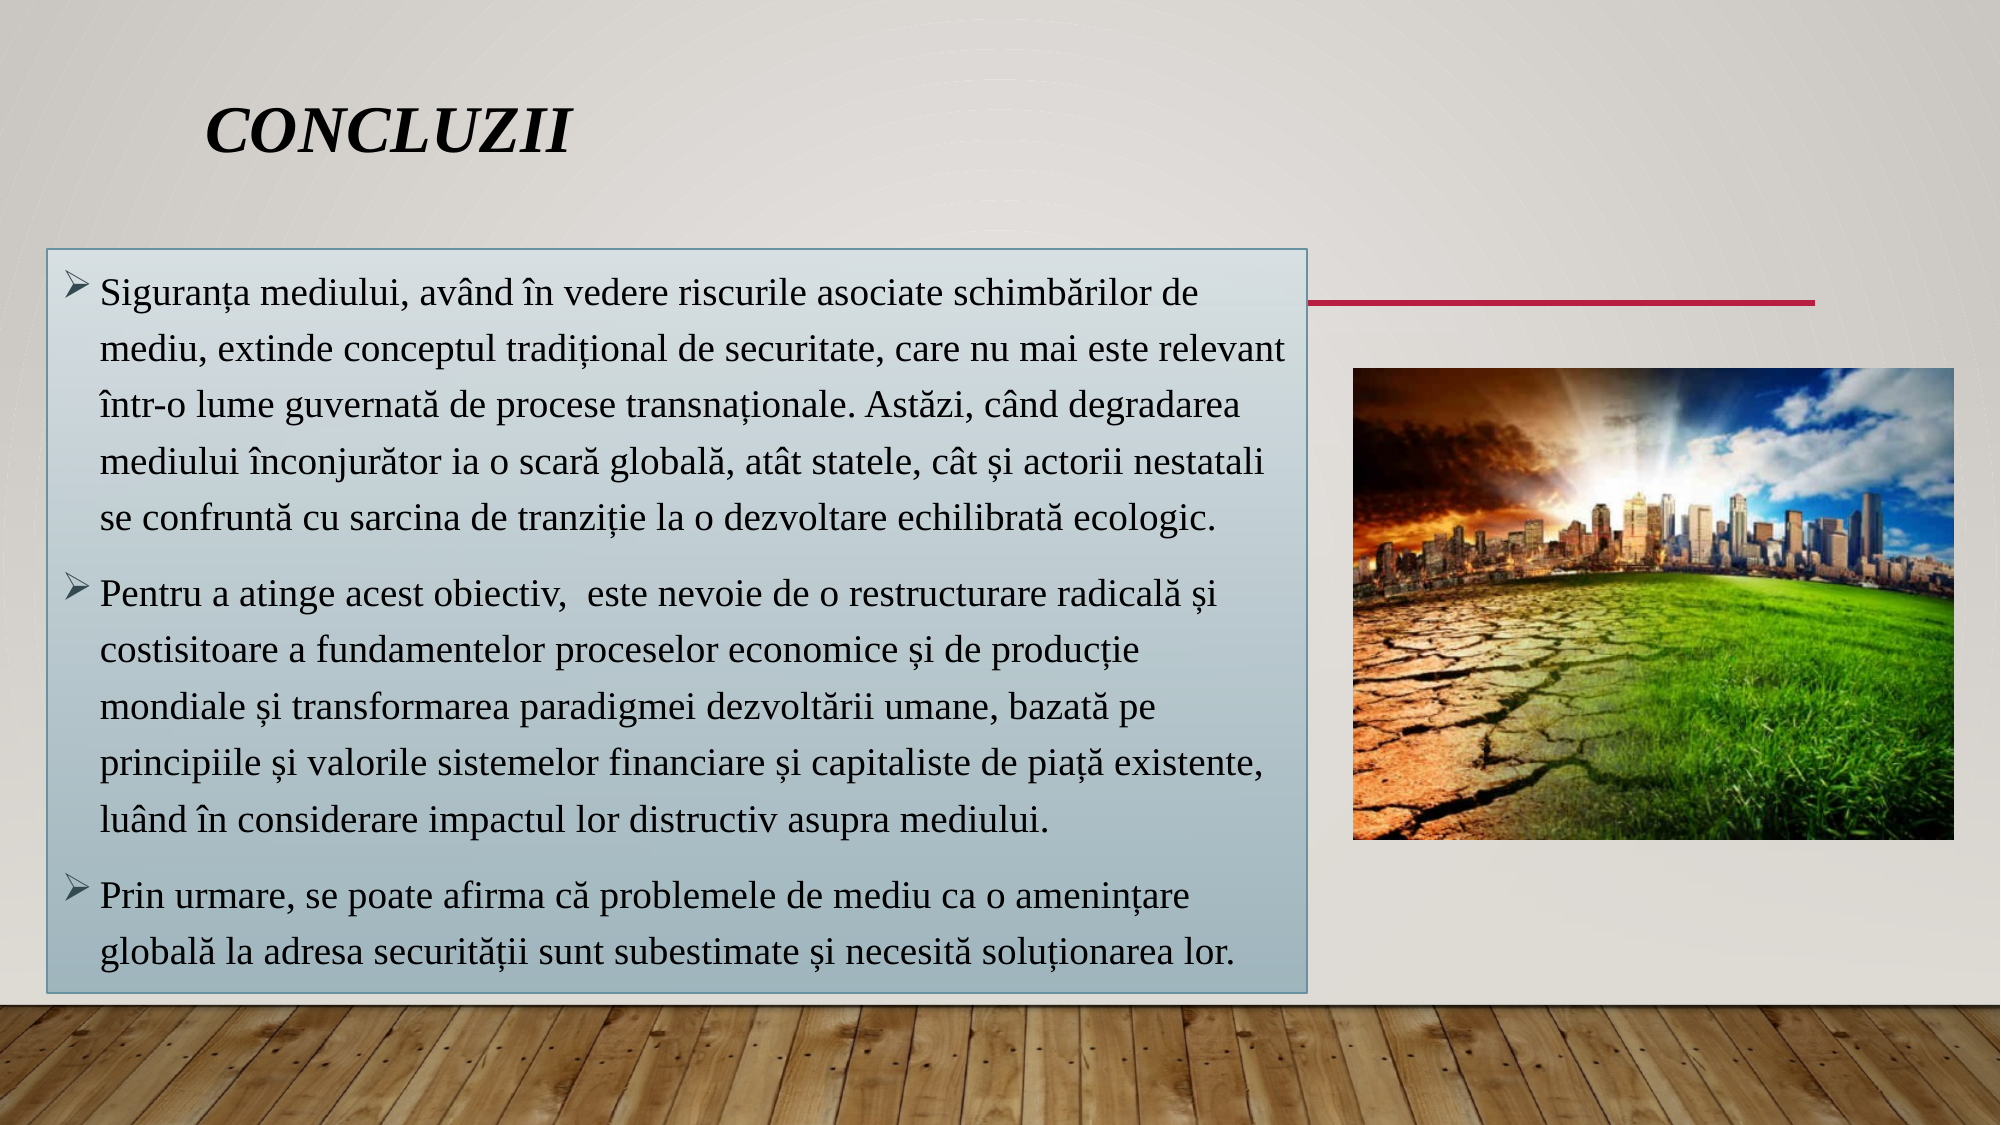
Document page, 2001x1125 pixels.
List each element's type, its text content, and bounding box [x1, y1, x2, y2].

title Concluzii [190, 87, 1766, 260]
list Siguranța mediului, având în vedere riscurile asociate schimbărilor de mediu, extinde conceptul tradițional de securitate, care nu mai este relevant într-o lume guvernată de procese transnaționale. Astăzi, când degradarea mediului înconjurător ia o scară globală, atât statele, cât și actorii nestatali se confruntă cu sarcina de tranziție la o dezvoltare echilibrată ecologic. Pentru a atinge acest obiectiv, este nevoie de o restructurare radicală și costisitoare a fundamentelor proceselor economice și de producție mondiale și transformarea paradigmei dezvoltării umane, bazată pe principiile și valorile sistemelor financiare și capitaliste de piață existente, luând în considerare impactul lor distructiv asupra mediului. Prin urmare, se poate afirma că problemele de mediu ca o amenințare globală la adresa securității sunt subestimate și necesită soluționarea lor. [46, 248, 1308, 994]
picture [0, 1005, 2000, 1125]
picture [1352, 368, 1954, 841]
